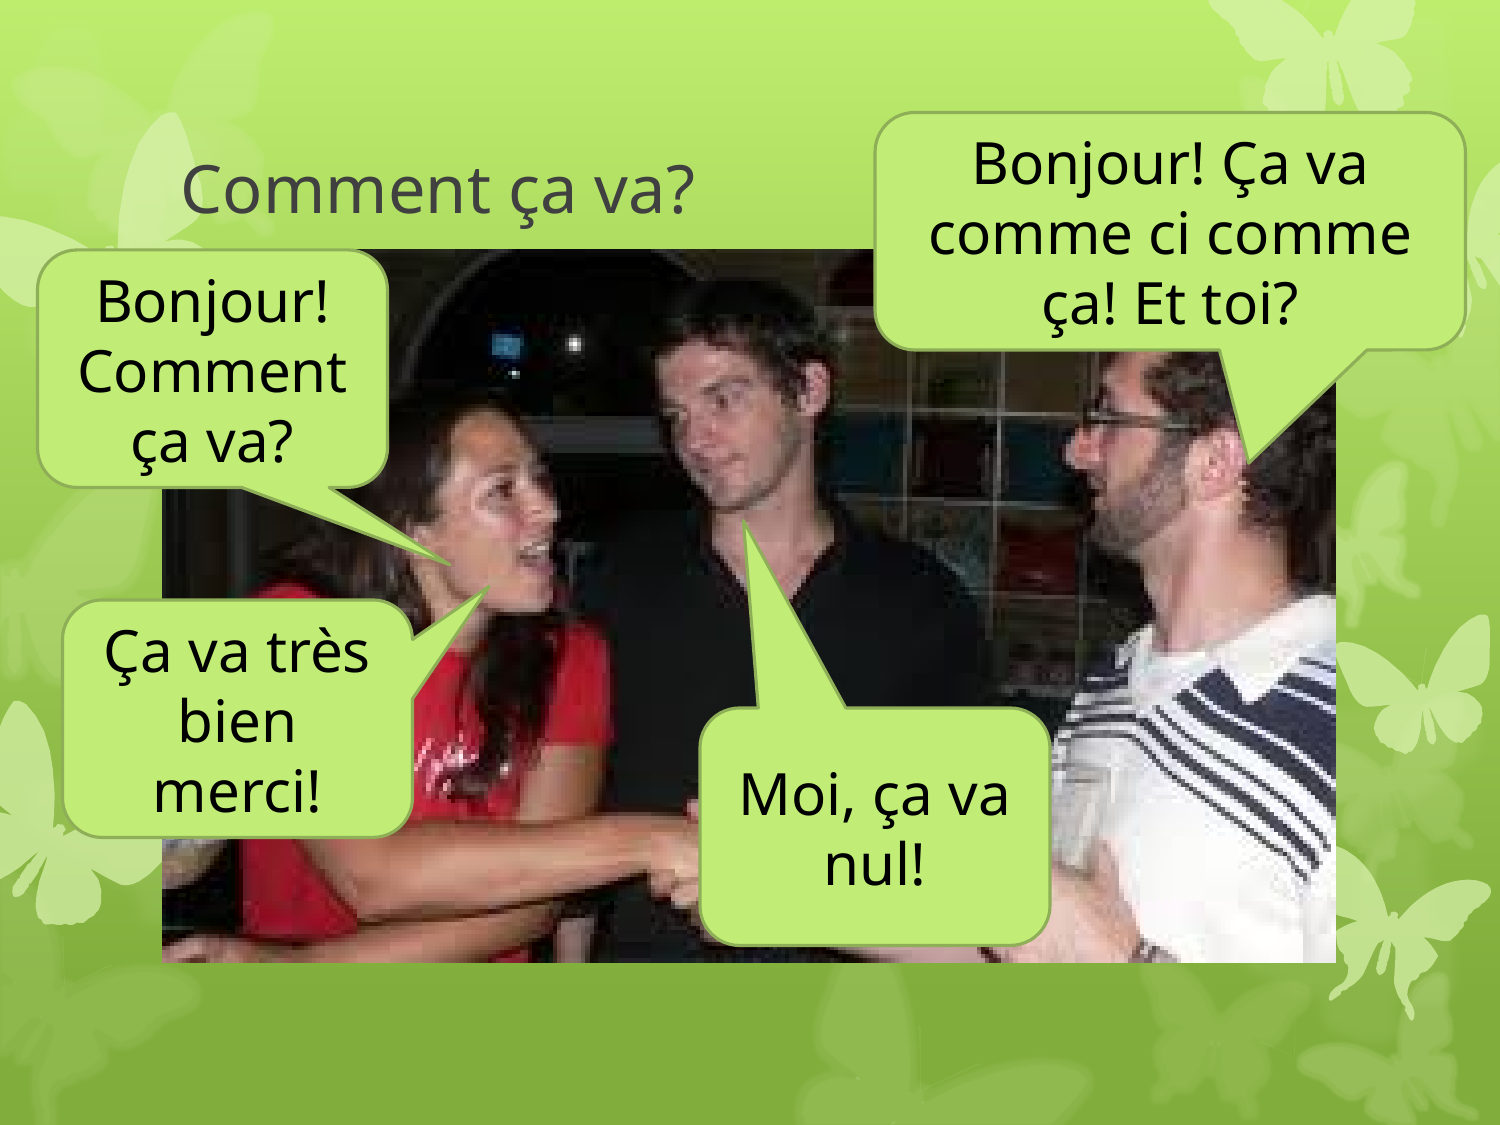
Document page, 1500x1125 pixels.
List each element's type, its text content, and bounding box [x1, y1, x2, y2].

picture [161, 249, 1336, 963]
title Comment ça va? [165, 110, 912, 248]
text_box Bonjour! Ça va comme ci comme ça! Et toi? [873, 110, 1468, 378]
text_box Bonjour! Comment ça va? [35, 248, 162, 490]
text_box Ça va très bien merci! [60, 598, 156, 840]
